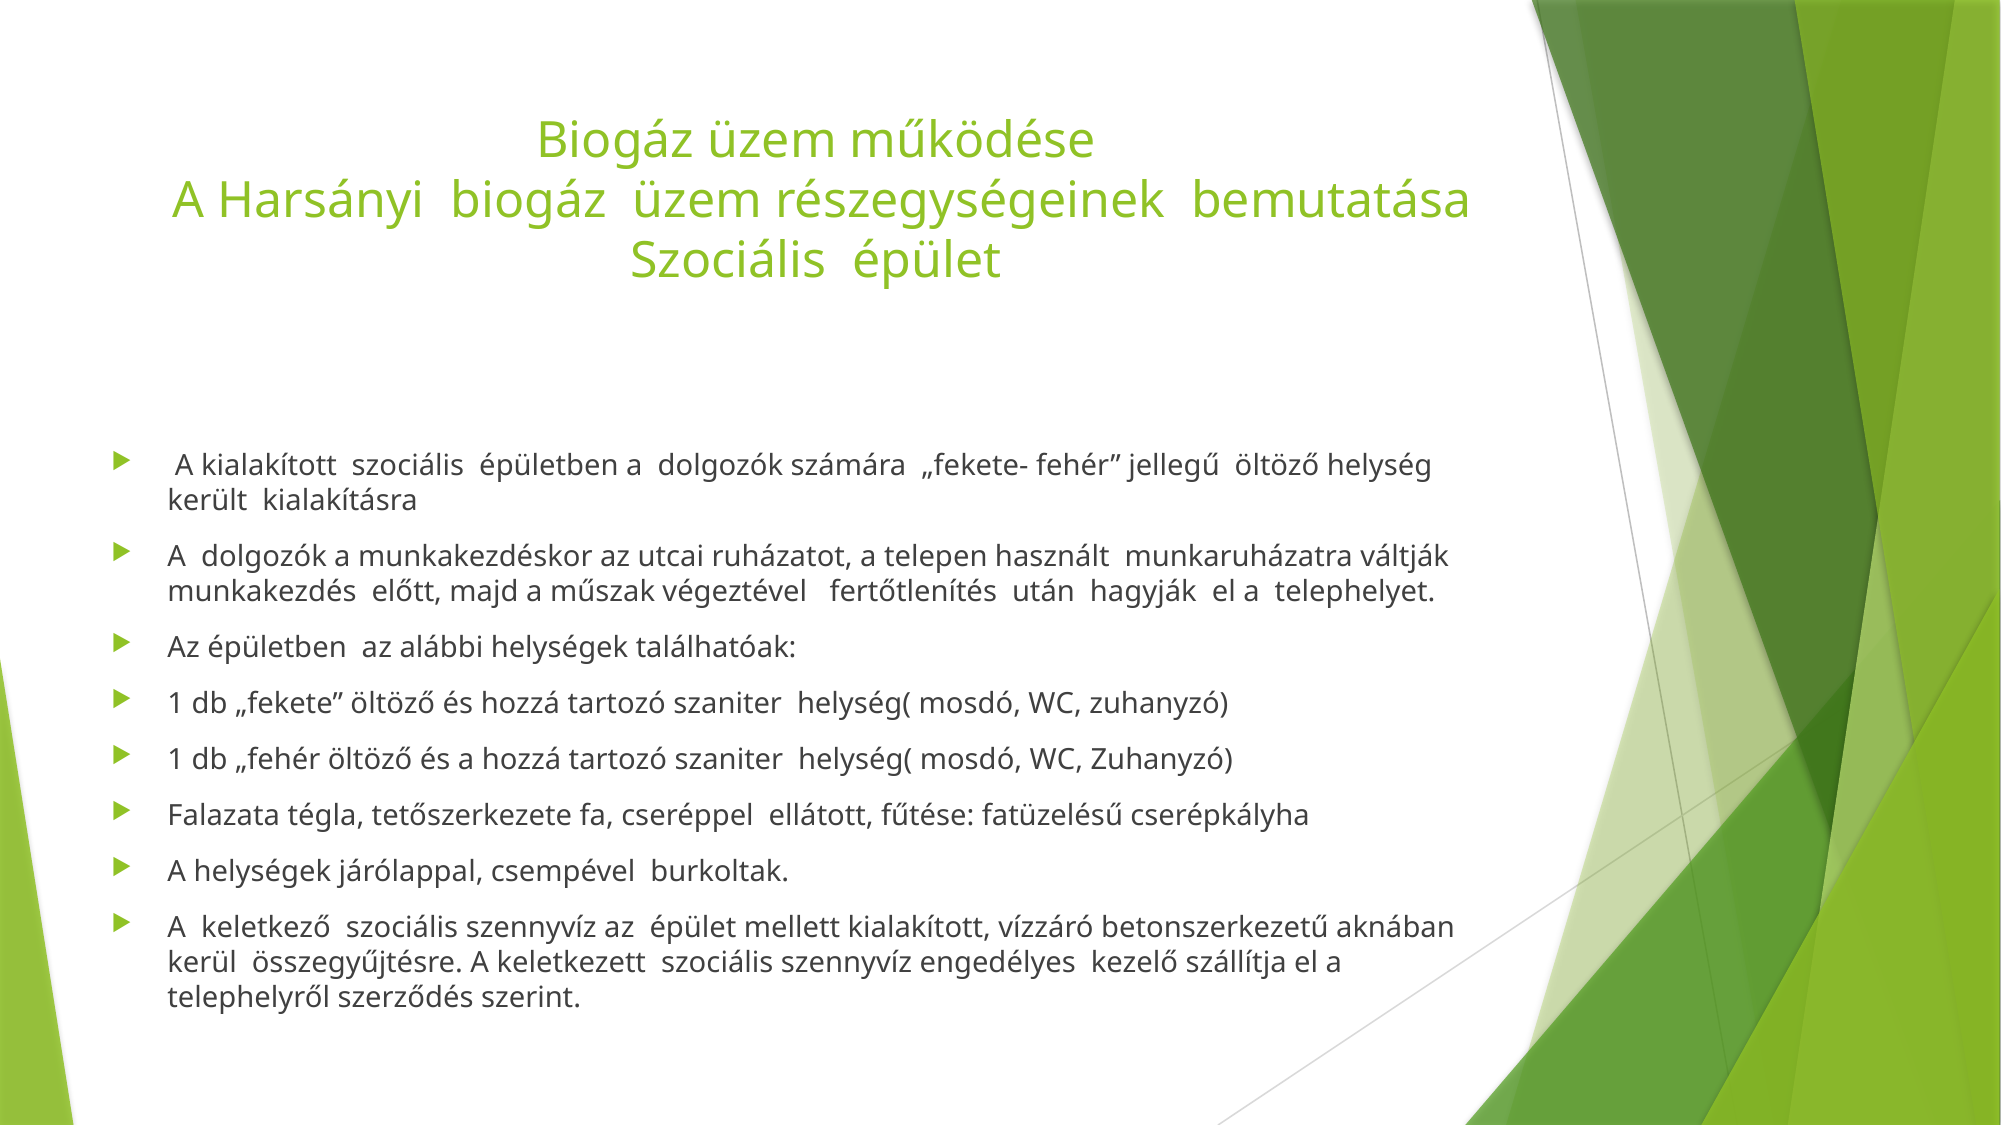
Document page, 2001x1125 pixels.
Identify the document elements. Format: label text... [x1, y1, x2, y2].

list A kialakított szociális épületben a dolgozók számára „fekete- fehér” jellegű öltöző helység került kialakításra A dolgozók a munkakezdéskor az utcai ruházatot, a telepen használt munkaruházatra váltják munkakezdés előtt, majd a műszak végeztével fertőtlenítés után hagyják el a telephelyet. Az épületben az alábbi helységek találhatóak: 1 db „fekete” öltöző és hozzá tartozó szaniter helység( mosdó, WC, zuhanyzó) 1 db „fehér öltöző és a hozzá tartozó szaniter helység( mosdó, WC, Zuhanyzó) Falazata tégla, tetőszerkezete fa, cseréppel ellátott, fűtése: fatüzelésű cserépkályha A helységek járólappal, csempével burkoltak. A keletkező szociális szennyvíz az épület mellett kialakított, vízzáró betonszerkezetű aknában kerül összegyűjtésre. A keletkezett szociális szennyvíz engedélyes kezelő szállítja el a telephelyről szerződés szerint. [96, 438, 1507, 1076]
title Biogáz üzem működése A Harsányi biogáz üzem részegységeinek bemutatása Szociális épület [111, 99, 1522, 317]
